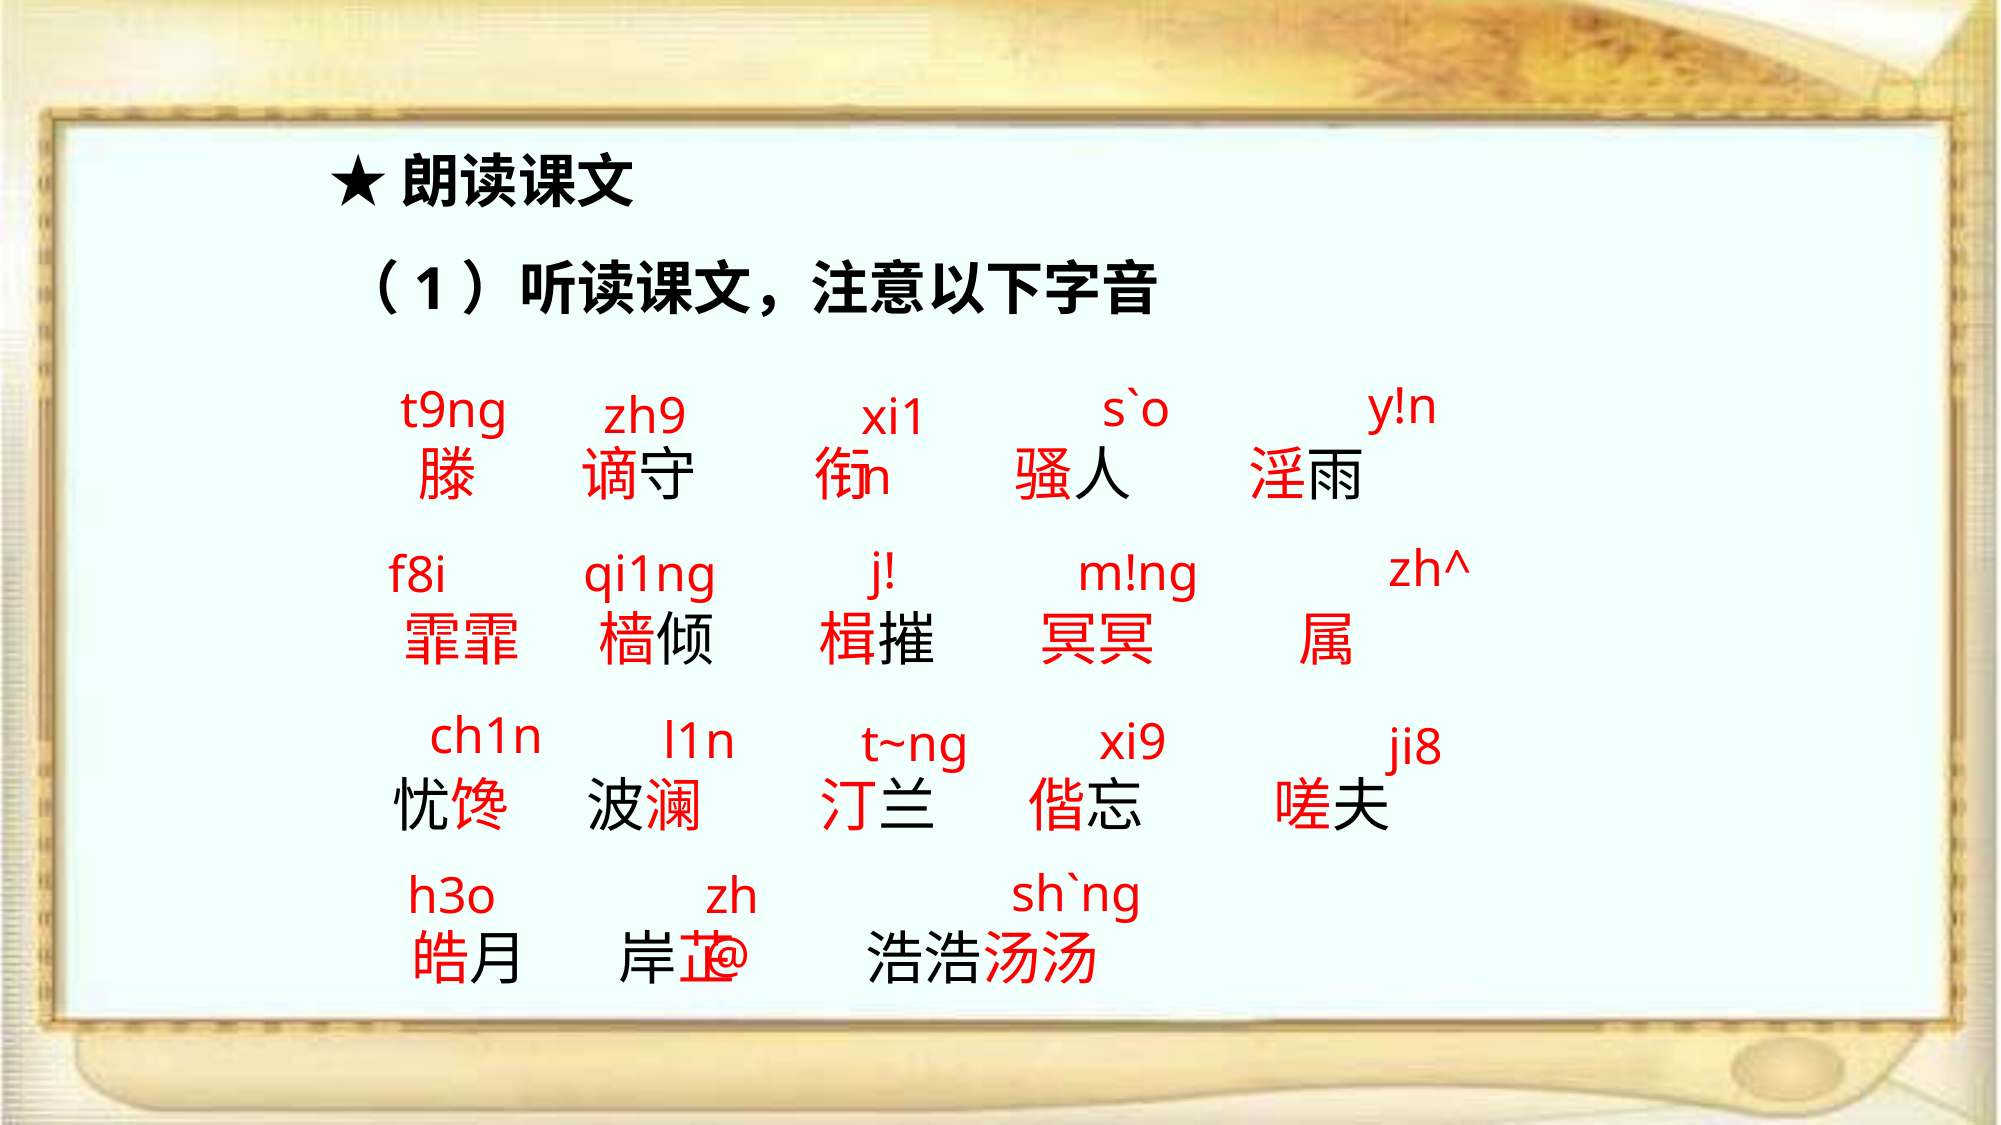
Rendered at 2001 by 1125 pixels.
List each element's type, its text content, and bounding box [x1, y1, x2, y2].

text_box m!ng [1062, 533, 1228, 608]
text_box 皓月 岸芷 浩浩汤汤 [396, 913, 1580, 999]
text_box ★朗读课文 [314, 137, 1101, 222]
text_box zh^ [1373, 528, 1505, 604]
text_box ch1n [414, 696, 563, 771]
text_box ji8 [1373, 707, 1516, 783]
text_box t~ng [846, 704, 1000, 779]
text_box f8i [374, 535, 517, 611]
text_box j! [855, 531, 962, 606]
text_box h3o [392, 856, 563, 932]
picture [0, 0, 2001, 1125]
text_box （1）听读课文，注意以下字音 [326, 243, 1284, 329]
text_box l1n [648, 700, 776, 776]
text_box t9ng [385, 370, 524, 445]
text_box qi1ng [568, 534, 753, 610]
text_box sh`ng [997, 854, 1185, 930]
text_box xi1n [846, 376, 970, 512]
text_box s`o [1087, 369, 1240, 445]
text_box 霏霏 樯倾 楫摧 冥冥 属 [362, 595, 1532, 680]
text_box 忧馋 波澜 汀兰 偕忘 嗟夫 [377, 760, 1582, 846]
text_box zh@ [690, 856, 788, 992]
text_box 滕 谪守 衔 骚人 淫雨 [403, 429, 1582, 515]
text_box xi9 [1084, 702, 1216, 777]
text_box y!n [1353, 366, 1532, 441]
text_box zh9 [588, 375, 729, 451]
